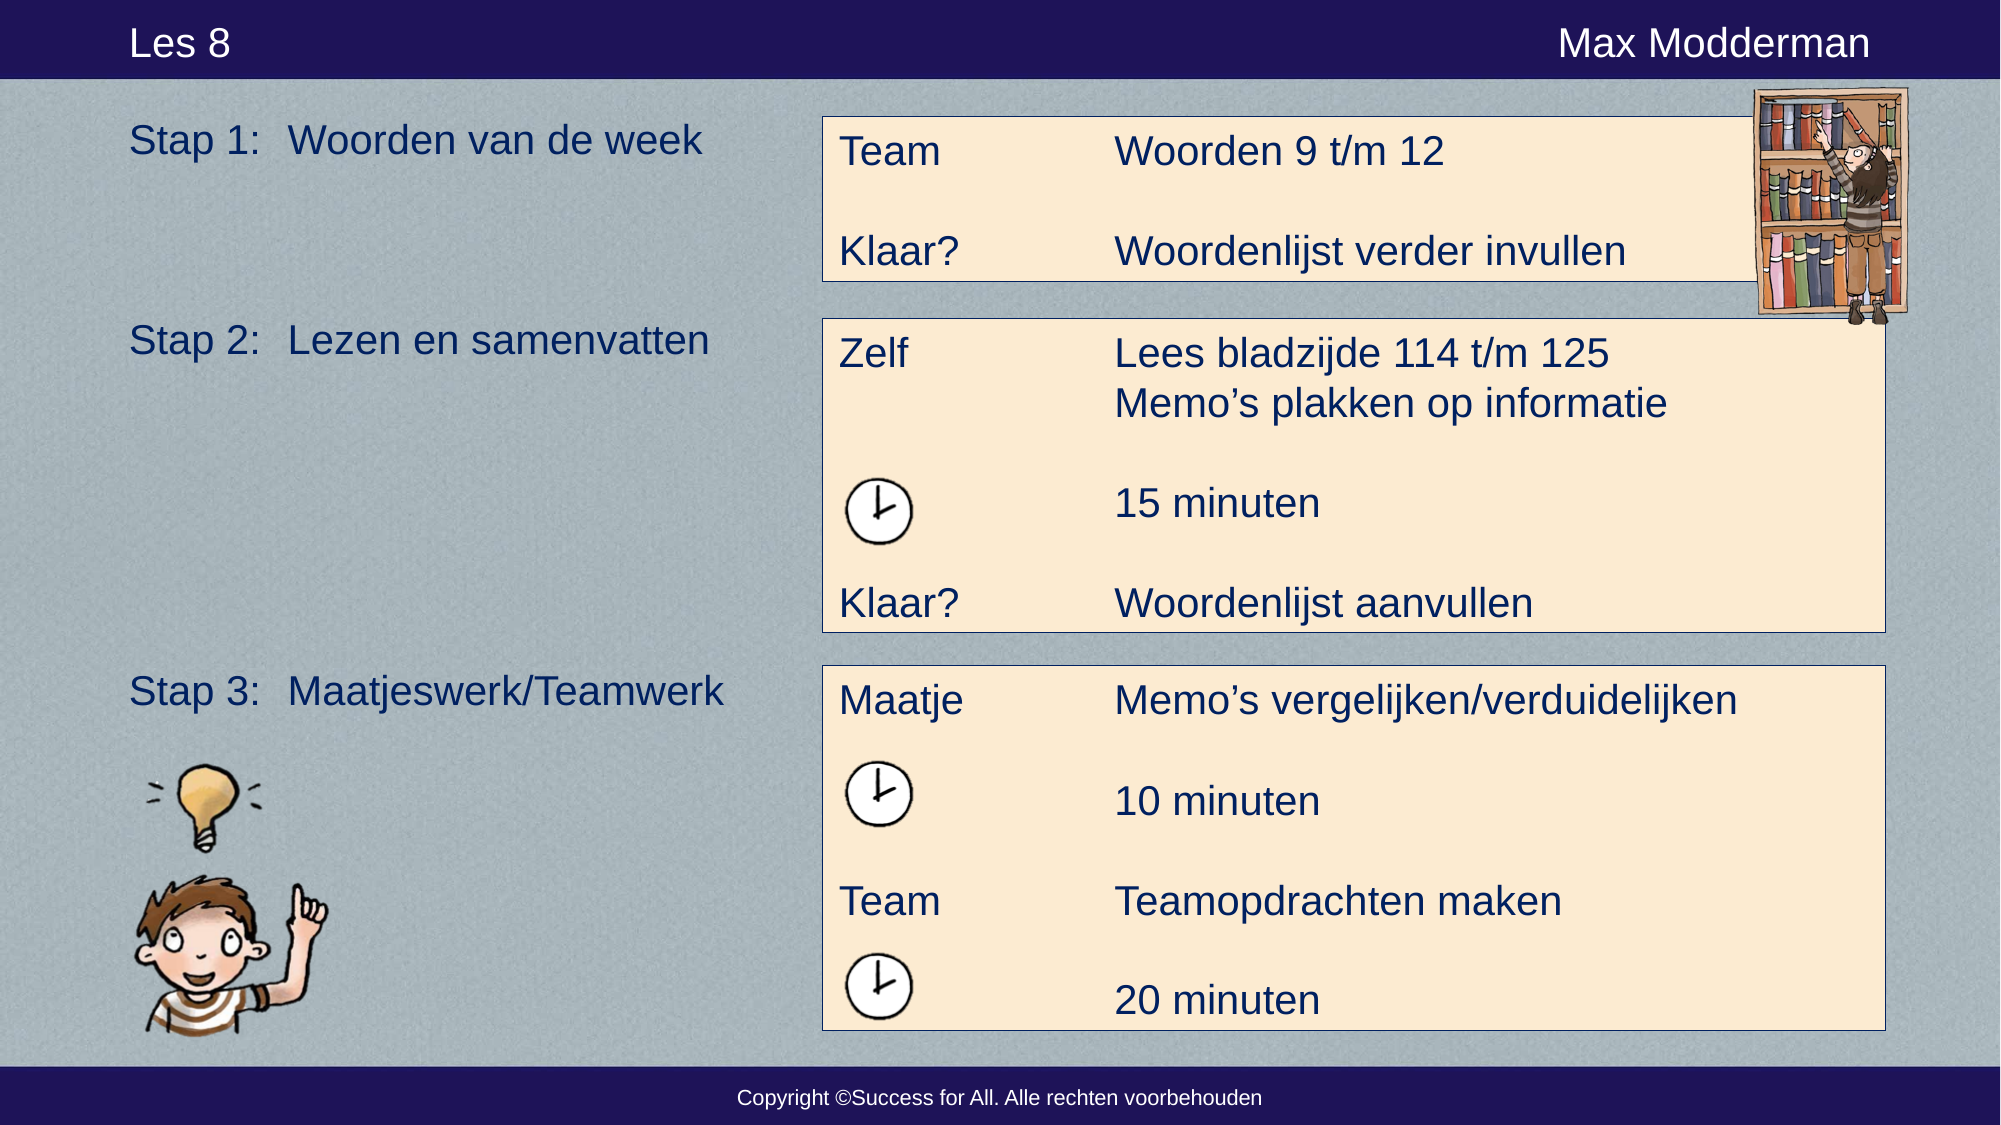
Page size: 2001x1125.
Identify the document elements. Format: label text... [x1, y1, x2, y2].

text_box Copyright ©Success for All. Alle rechten voorbehouden [0, 1076, 2000, 1125]
text_box Team Woorden 9 t/m 12 Klaar? Woordenlijst verder invullen [822, 116, 1737, 282]
text_box Zelf Lees bladzijde 114 t/m 125 Memo’s plakken op informatie 15 minuten Klaar? Woordenlijst aanvullen [907, 318, 1886, 633]
text_box Stap 1: Woorden van de week Stap 2: Lezen en samenvatten Stap 3: Maatjeswerk/Teamwerk [114, 105, 907, 721]
text_box Max Modderman [999, 8, 1886, 123]
text_box Maatje Memo’s vergelijken/verduidelijken 10 minuten Team Teamopdrachten maken 20 minuten [822, 665, 1886, 1031]
text_box Les 8 [114, 8, 354, 73]
picture [0, 0, 2001, 1125]
